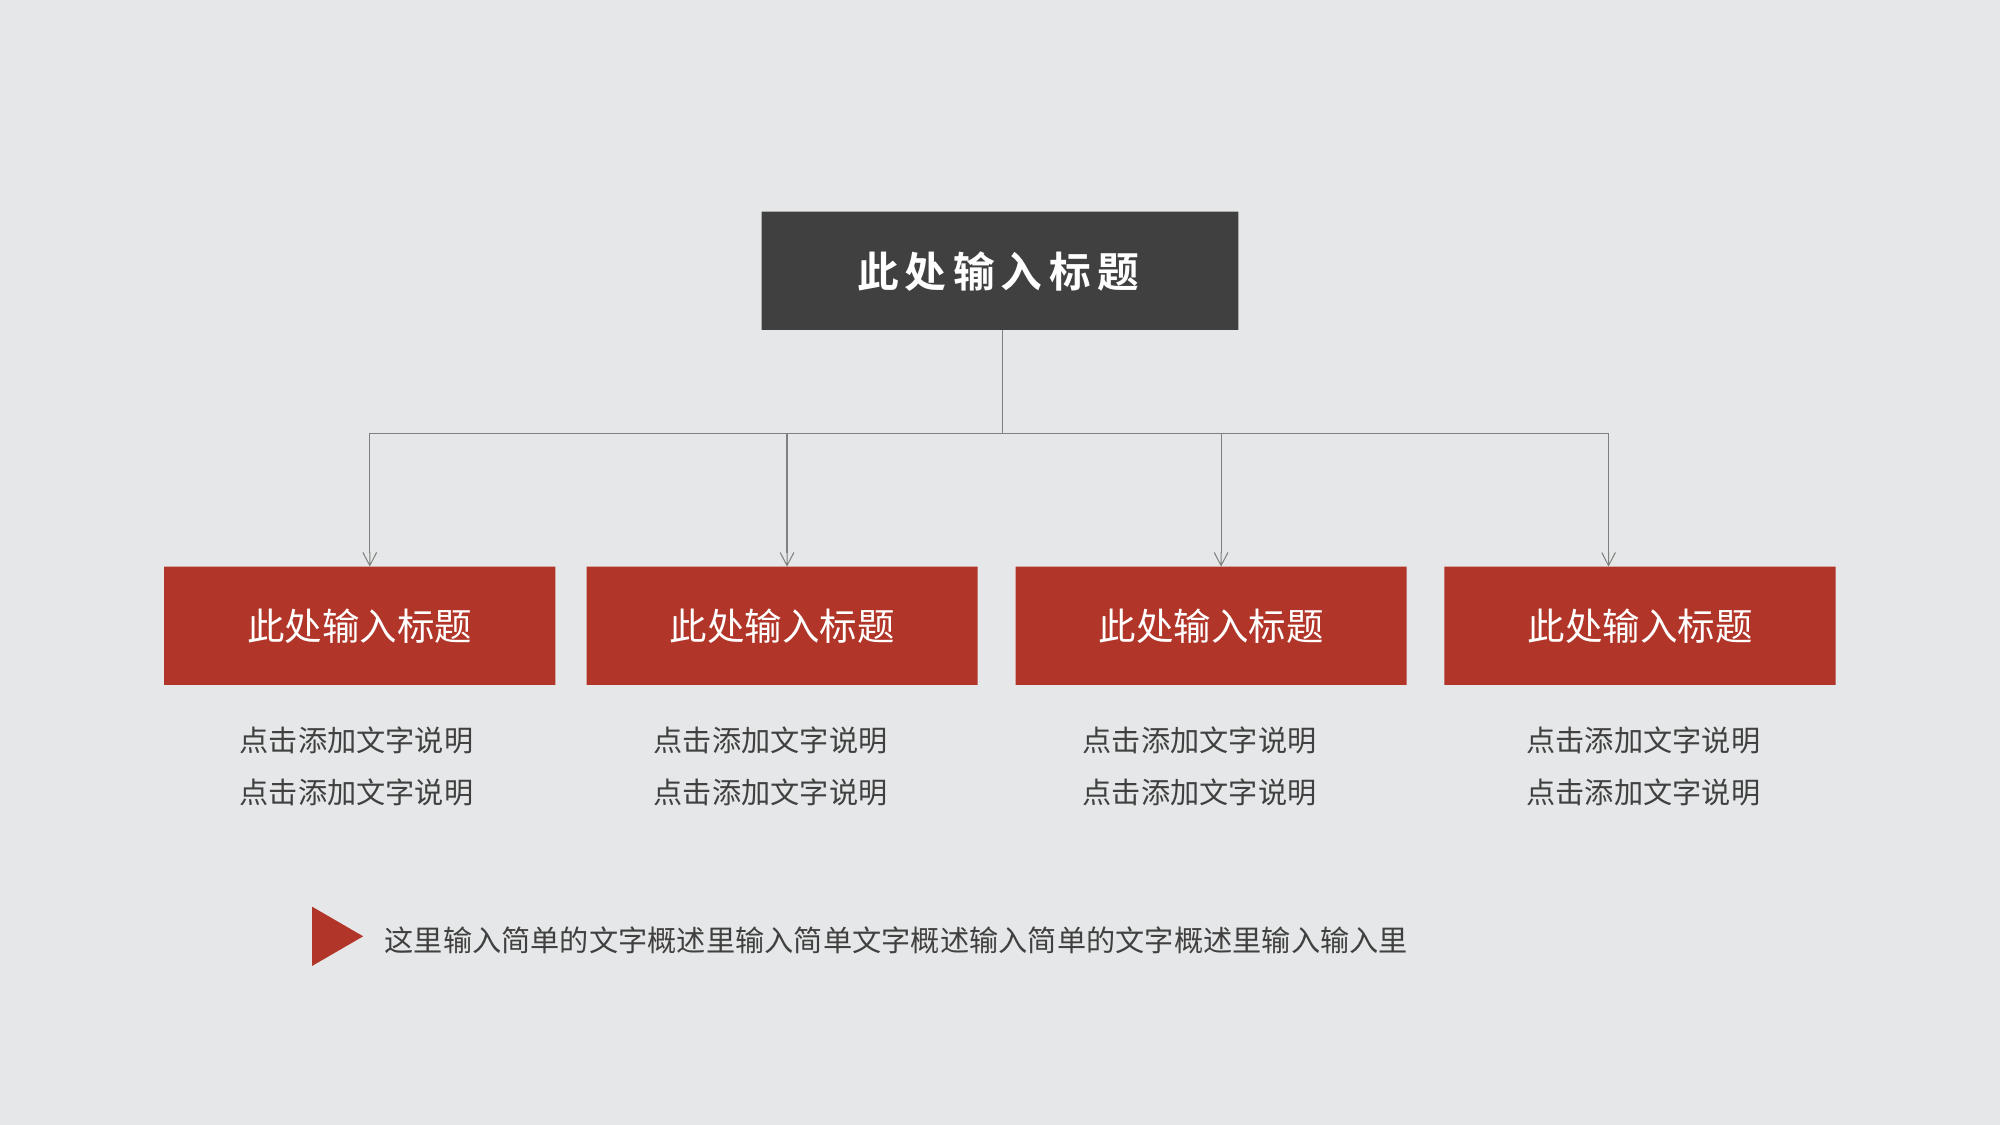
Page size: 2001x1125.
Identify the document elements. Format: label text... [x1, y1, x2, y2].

text_box [1015, 565, 1408, 686]
text_box [586, 565, 979, 686]
text_box 此处输入标题 [1083, 595, 1339, 656]
text_box 此处输入标题 [842, 237, 1154, 303]
text_box 点击添加文字说明 点击添加文字说明 [563, 697, 978, 817]
text_box 此处输入标题 [654, 595, 910, 656]
text_box 点击添加文字说明 点击添加文字说明 [992, 697, 1407, 817]
text_box 此处输入标题 [1512, 595, 1768, 656]
text_box [761, 211, 1239, 331]
text_box 这里输入简单的文字概述里输入简单文字概述输入简单的文字概述里输入输入里 [369, 897, 1710, 965]
text_box [163, 565, 556, 686]
text_box 点击添加文字说明 点击添加文字说明 [1436, 697, 1851, 817]
text_box [311, 904, 366, 968]
text_box 点击添加文字说明 点击添加文字说明 [149, 697, 563, 817]
text_box 此处输入标题 [232, 595, 488, 656]
text_box [1443, 565, 1837, 686]
